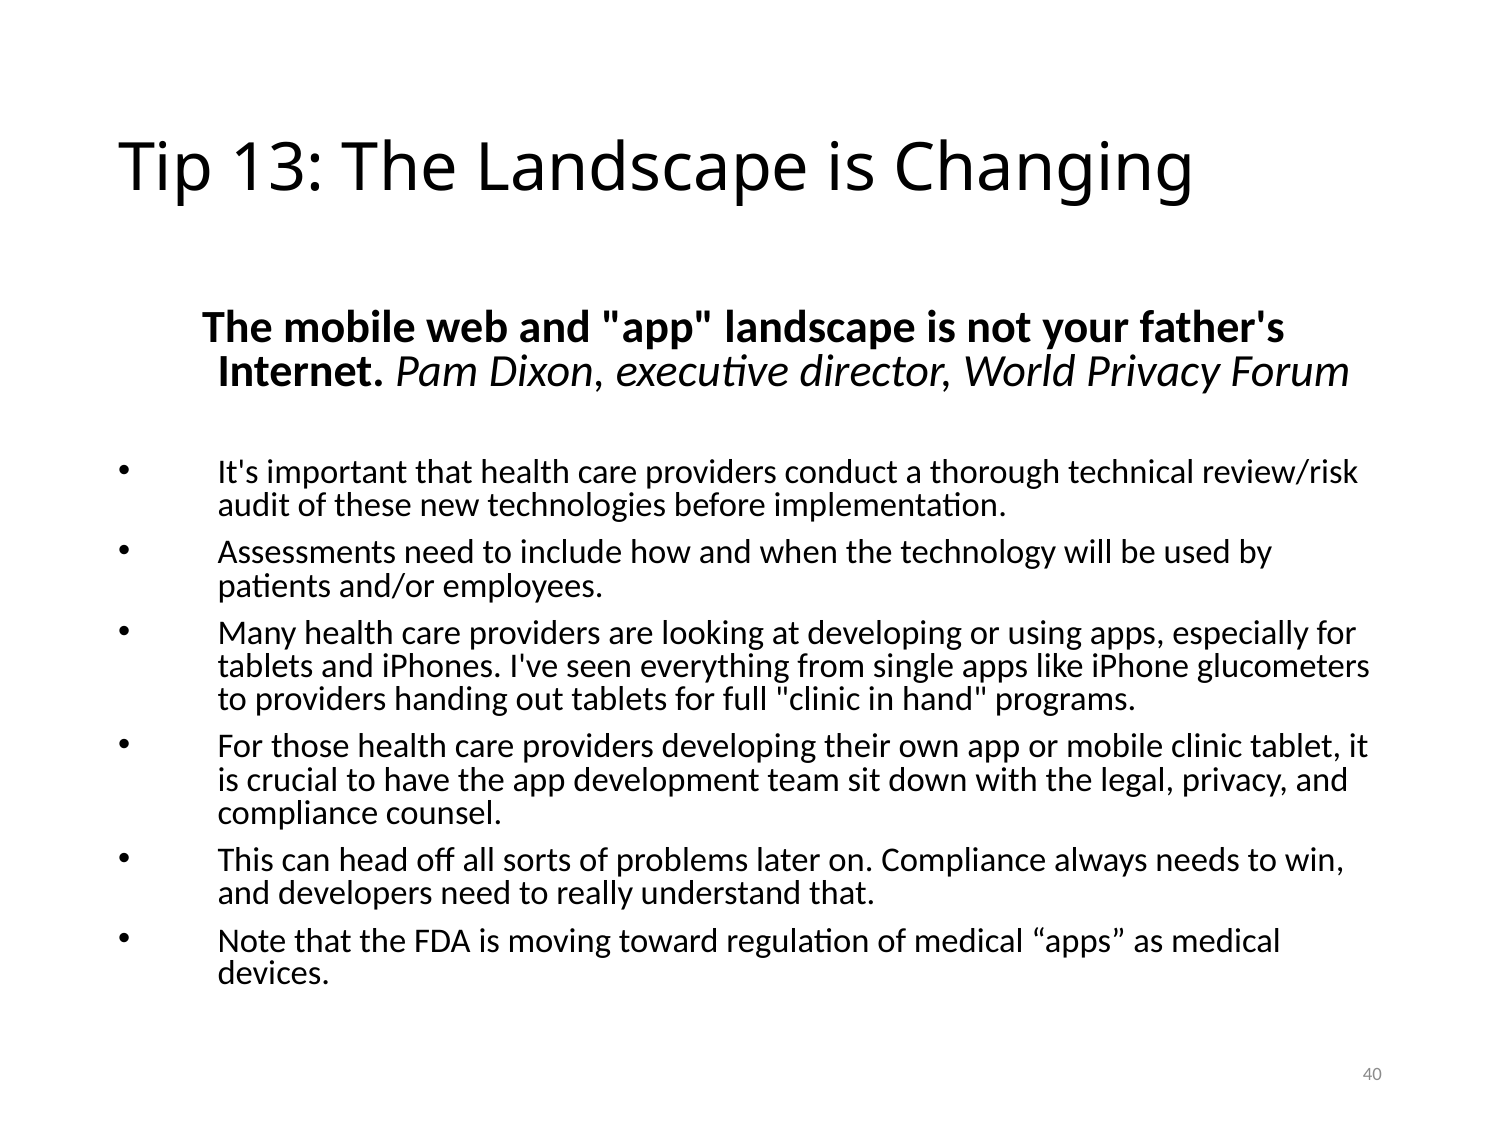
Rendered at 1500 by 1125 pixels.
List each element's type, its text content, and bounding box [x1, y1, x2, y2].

slide_number 40 [1059, 1042, 1397, 1103]
list The mobile web and "app" landscape is not your father's Internet. Pam Dixon, executive director, World Privacy Forum It's important that health care providers conduct a thorough technical review/risk audit of these new technologies before implementation. Assessments need to include how and when the technology will be used by patients and/or employees. Many health care providers are looking at developing or using apps, especially for tablets and iPhones. I've seen everything from single apps like iPhone glucometers to providers handing out tablets for full "clinic in hand" programs. For those health care providers developing their own app or mobile clinic tablet, it is crucial to have the app development team sit down with the legal, privacy, and compliance counsel. This can head off all sorts of problems later on. Compliance always needs to win, and developers need to really understand that. Note that the FDA is moving toward regulation of medical “apps” as medical devices. [103, 299, 1397, 1014]
title Tip 13: The Landscape is Changing [103, 59, 1397, 278]
